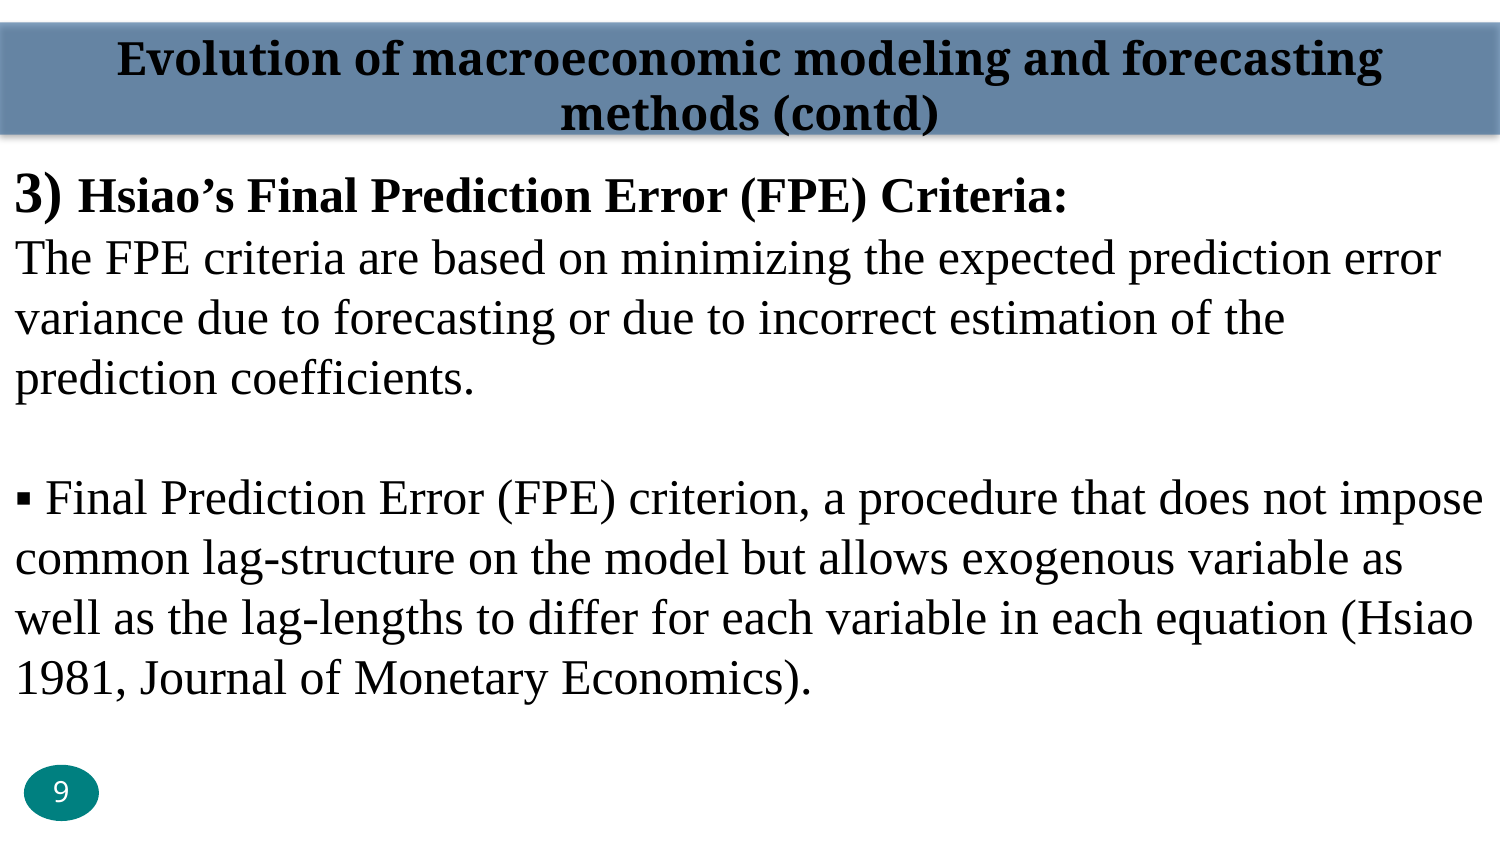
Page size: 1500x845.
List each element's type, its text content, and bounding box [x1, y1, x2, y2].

slide_number 9 [23, 764, 99, 822]
text_box Evolution of macroeconomic modeling and forecasting methods (contd) [0, 22, 1500, 147]
text_box 3) Hsiao’s Final Prediction Error (FPE) Criteria: The FPE criteria are based on minimizing the expected prediction error variance due to forecasting or due to incorrect estimation of the prediction coefficients. ▪ Final Prediction Error (FPE) criterion, a procedure that does not impose common lag-structure on the model but allows exogenous variable as well as the lag-lengths to differ for each variable in each equation (Hsiao 1981, Journal of Monetary Economics). [0, 147, 1500, 712]
